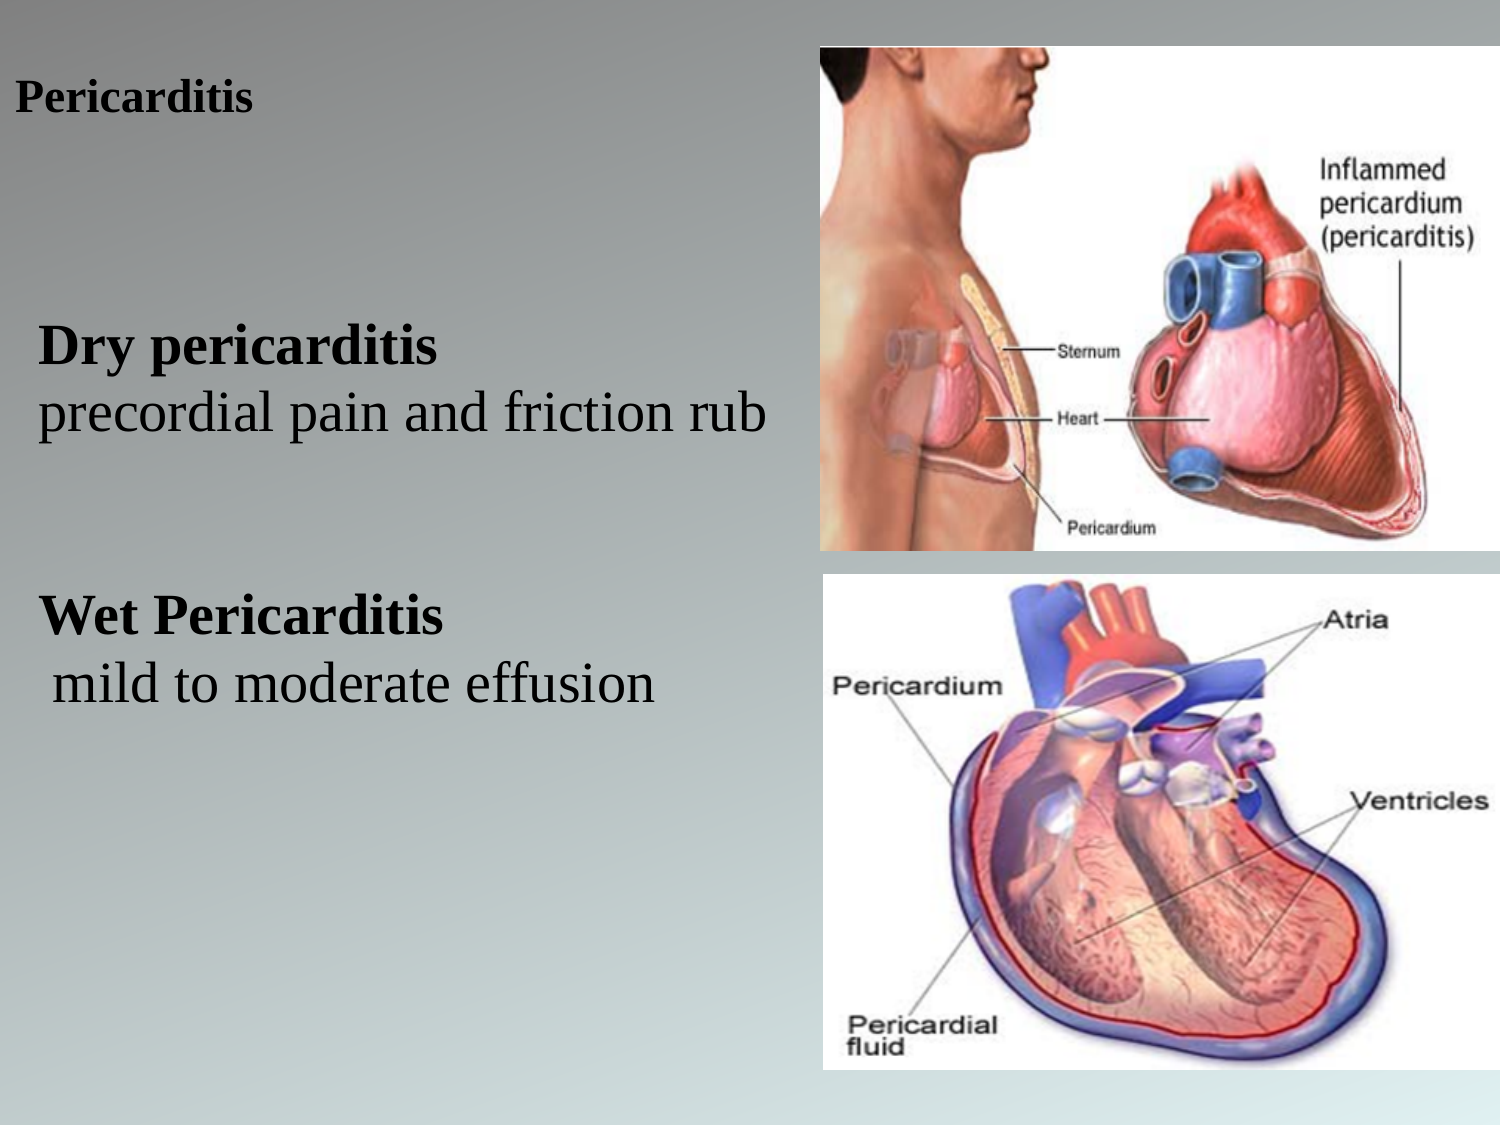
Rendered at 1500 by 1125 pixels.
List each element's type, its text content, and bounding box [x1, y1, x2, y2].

picture [823, 573, 1500, 1070]
title Pericarditis [0, 0, 1500, 130]
list Dry pericarditis precordial pain and friction rub Wet Pericarditis mild to moderate effusion [23, 162, 1500, 1088]
picture [820, 46, 1500, 552]
